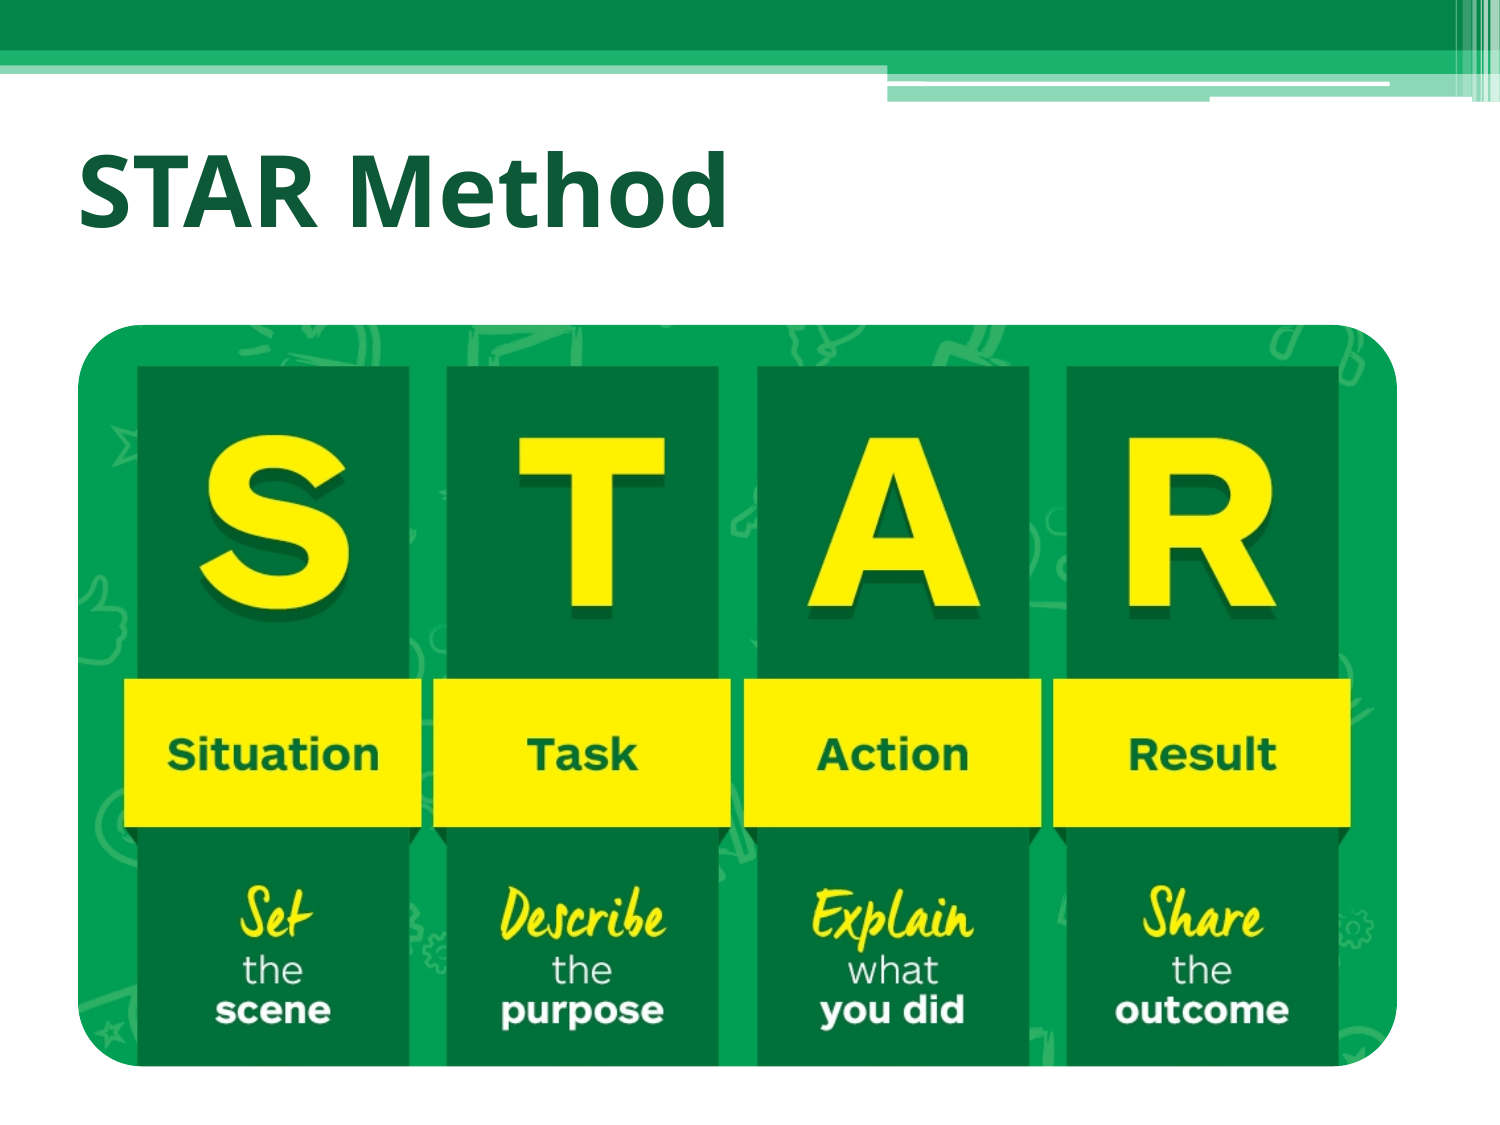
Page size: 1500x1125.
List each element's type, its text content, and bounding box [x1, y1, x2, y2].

title STAR Method [62, 99, 1413, 275]
picture [78, 324, 1397, 1067]
